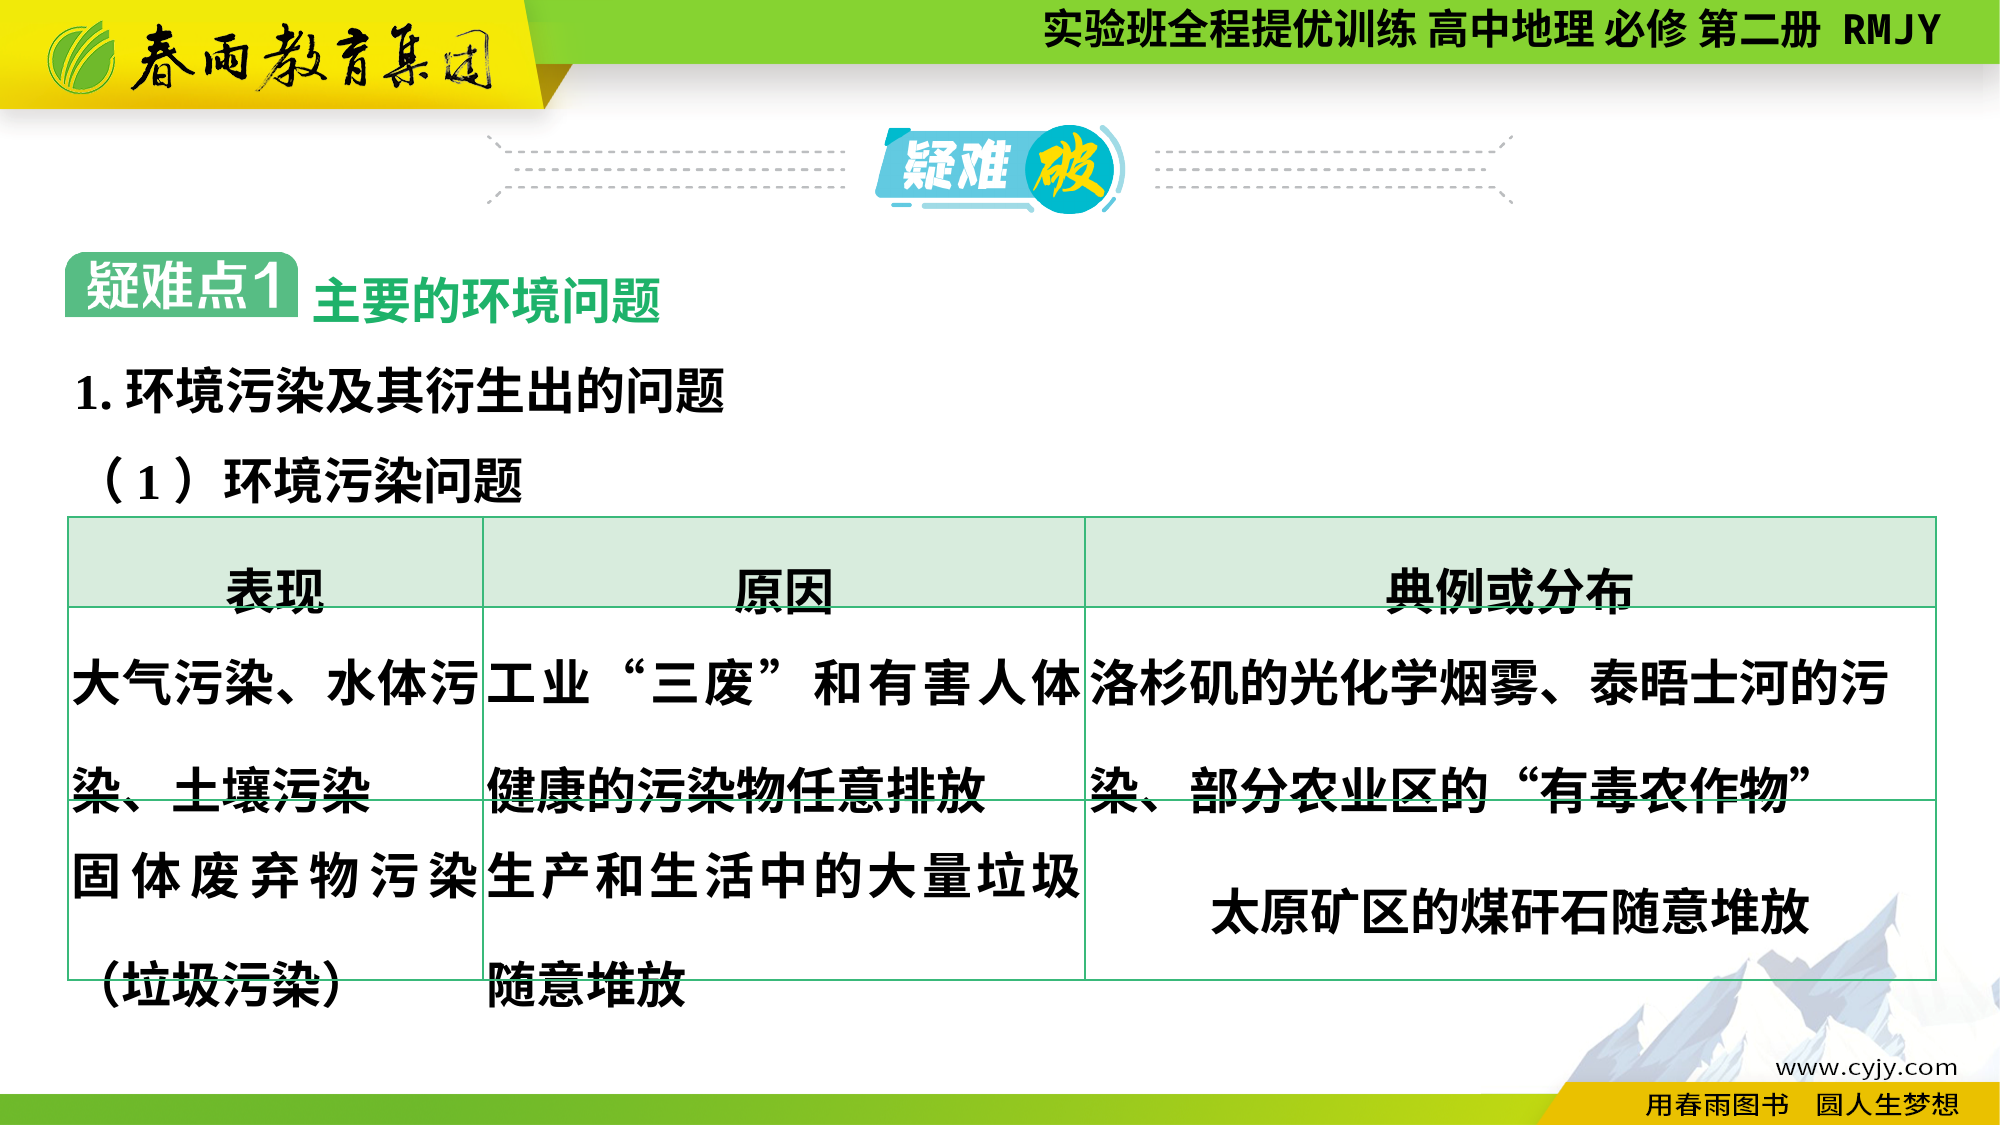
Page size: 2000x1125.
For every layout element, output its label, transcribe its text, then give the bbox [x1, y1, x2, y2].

table_cell 太原矿区的煤矸石随意堆放 [1086, 801, 1935, 979]
table_header 典例或分布 [1086, 518, 1935, 606]
text_box 主要的环境问题 1.环境污染及其衍生出的问题 （1）环境污染问题 [59, 231, 1944, 517]
table_header 原因 [484, 518, 1084, 606]
table_header 表现 [69, 518, 482, 606]
table_cell 生产和生活中的大量垃圾随意堆放 [484, 801, 1084, 979]
table_cell 洛杉矶的光化学烟雾、泰晤士河的污染、部分农业区的“有毒农作物” [1086, 608, 1935, 799]
picture [0, 0, 2000, 1125]
table_cell 工业“三废”和有害人体健康的污染物任意排放 [484, 608, 1084, 799]
table_cell 大气污染、水体污染、土壤污染 [69, 608, 482, 799]
table_cell 固体废弃物污染（垃圾污染） [69, 801, 482, 979]
